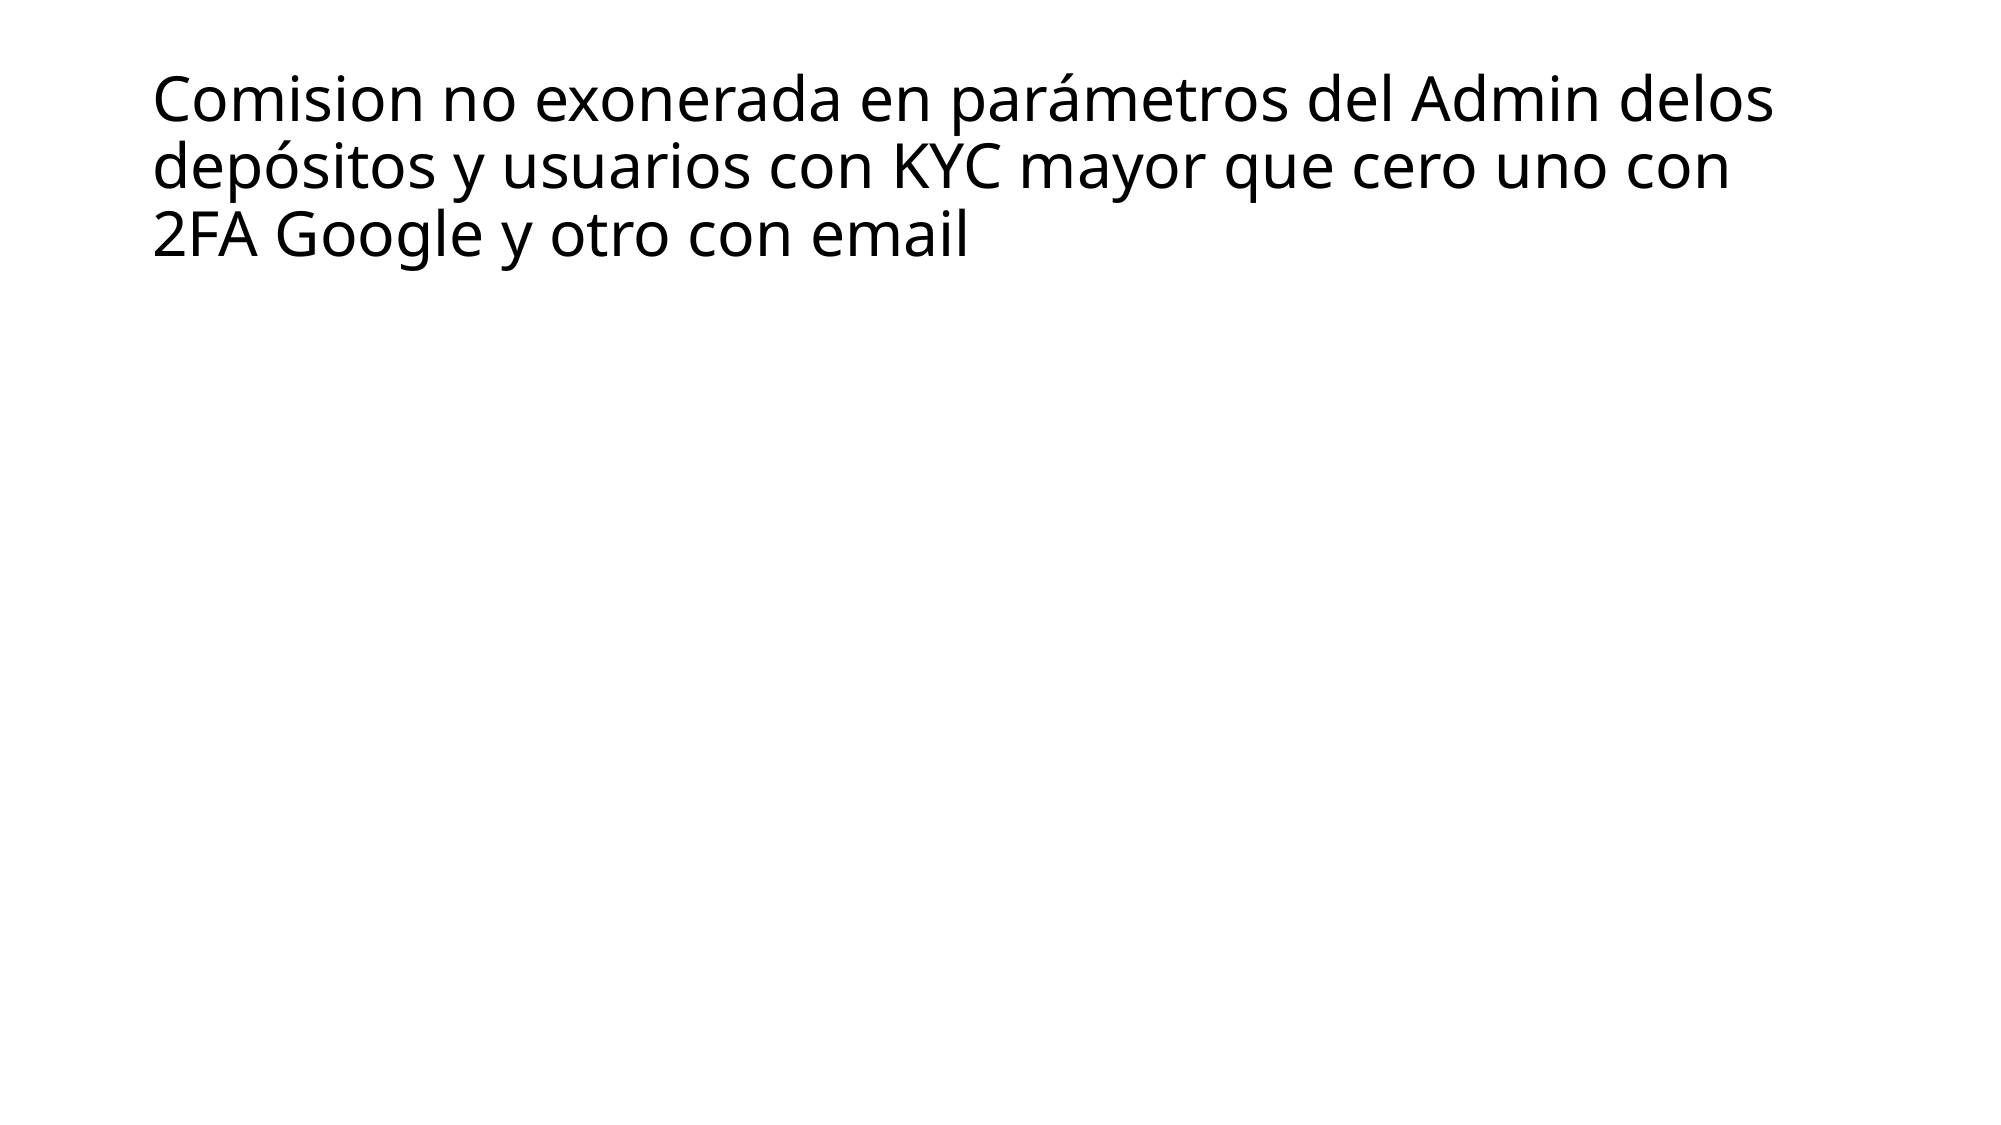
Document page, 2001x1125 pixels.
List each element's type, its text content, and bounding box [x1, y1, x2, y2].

title Comision no exonerada en parámetros del Admin delos depósitos y usuarios con KYC mayor que cero uno con 2FA Google y otro con email [137, 59, 1863, 278]
